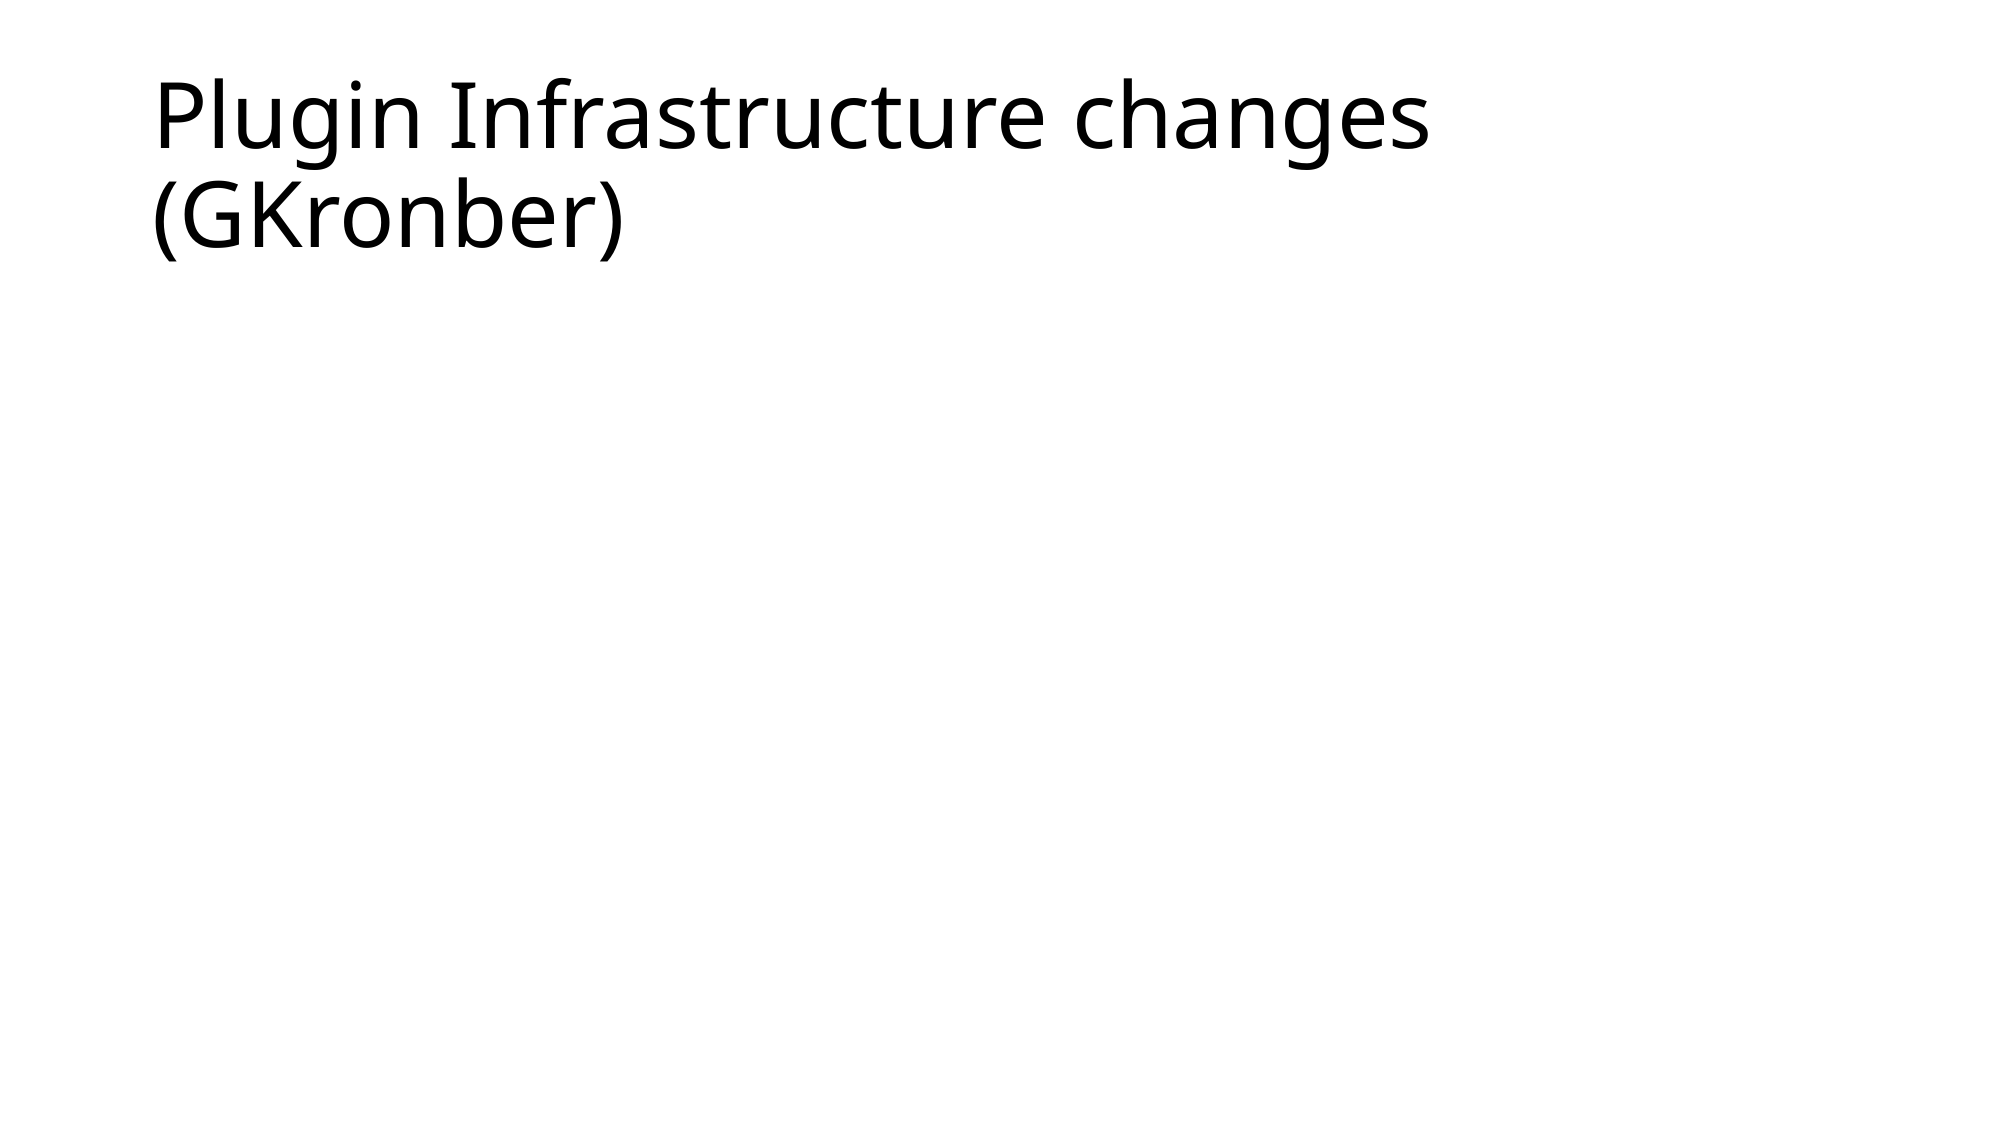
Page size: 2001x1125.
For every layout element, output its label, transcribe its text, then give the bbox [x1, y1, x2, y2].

title Plugin Infrastructure changes (GKronber) [137, 59, 1863, 278]
